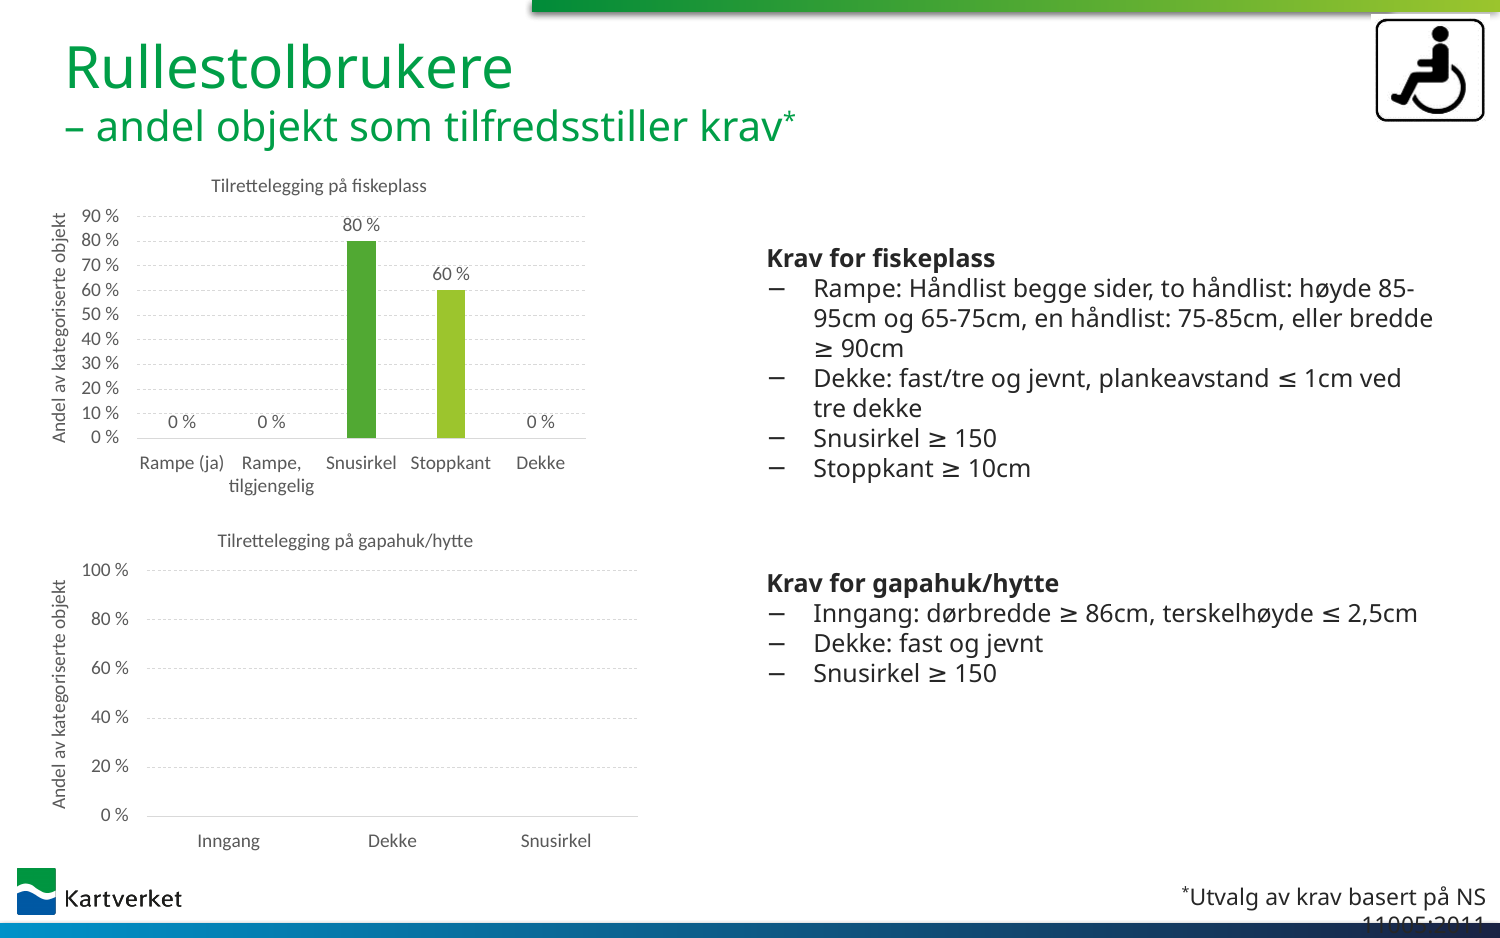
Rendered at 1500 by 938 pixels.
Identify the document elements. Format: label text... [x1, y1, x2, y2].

text_box *Utvalg av krav basert på NS 11005:2011 [1068, 873, 1500, 938]
text_box Krav for fiskeplass Rampe: Håndlist begge sider, to håndlist: høyde 85-95cm og 65-75cm, en håndlist: 75-85cm, eller bredde ≥ 90cm Dekke: fast/tre og jevnt, plankeavstand ≤ 1cm ved tre dekke Snusirkel ≥ 150 Stoppkant ≥ 10cm [751, 235, 1452, 490]
text_box Rullestolbrukere – andel objekt som tilfredsstiller krav* [49, 29, 1431, 158]
picture [41, 166, 597, 505]
picture [1371, 13, 1491, 127]
picture [41, 520, 650, 859]
text_box Krav for gapahuk/hytte Inngang: dørbredde ≥ 86cm, terskelhøyde ≤ 2,5cm Dekke: fast og jevnt Snusirkel ≥ 150 [751, 560, 1452, 695]
